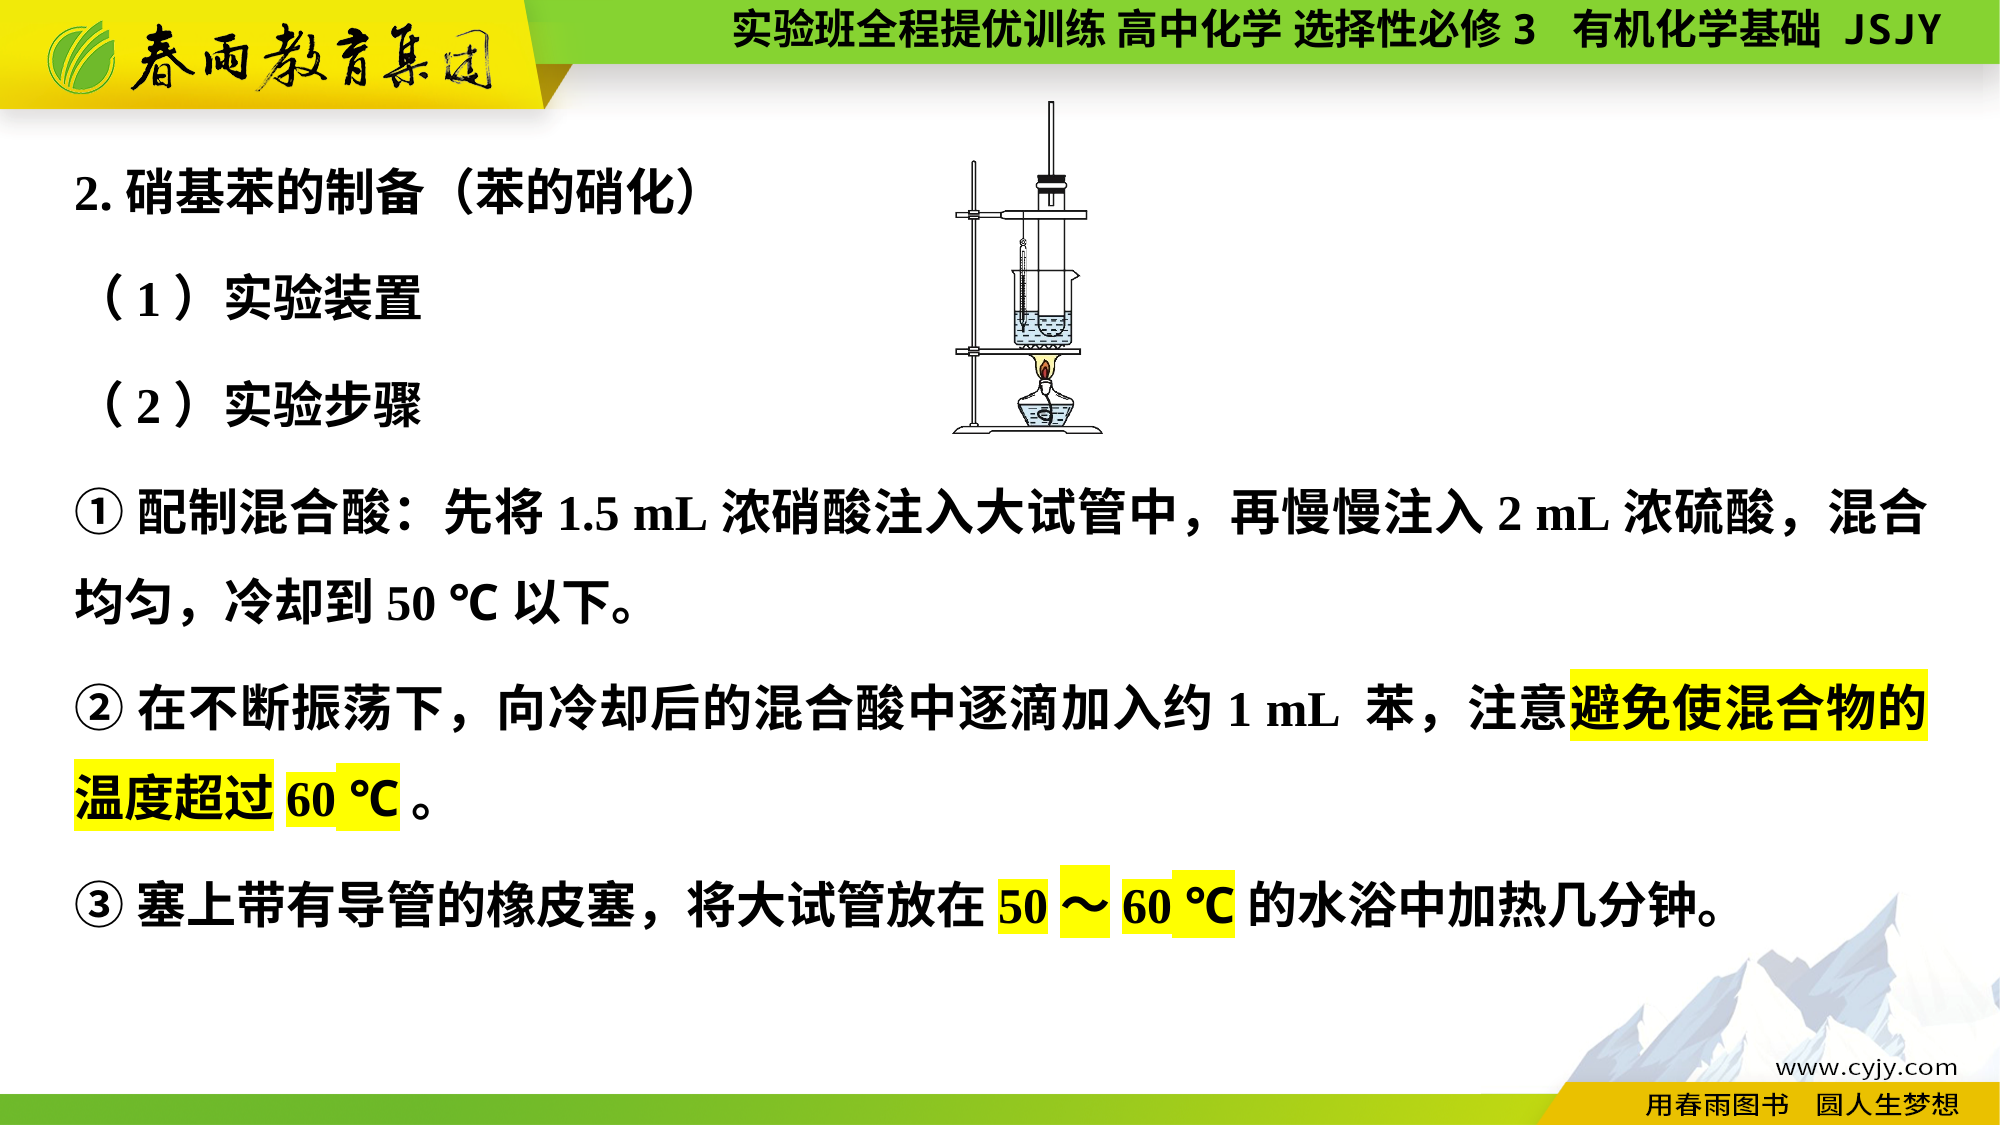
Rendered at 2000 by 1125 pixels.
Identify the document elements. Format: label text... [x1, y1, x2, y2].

list 2.硝基苯的制备（苯的硝化） （1）实验装置 （2）实验步骤 ①配制混合酸：先将1.5 mL浓硝酸注入大试管中，再慢慢注入2 mL浓硫酸，混合均匀，冷却到50 ℃以下。 ②在不断振荡下，向冷却后的混合酸中逐滴加入约1 mL 苯，注意避免使混合物的温度超过60 ℃。 ③塞上带有导管的橡皮塞，将大试管放在50～60 ℃的水浴中加热几分钟。 [59, 122, 1944, 949]
picture [0, 0, 2000, 1125]
